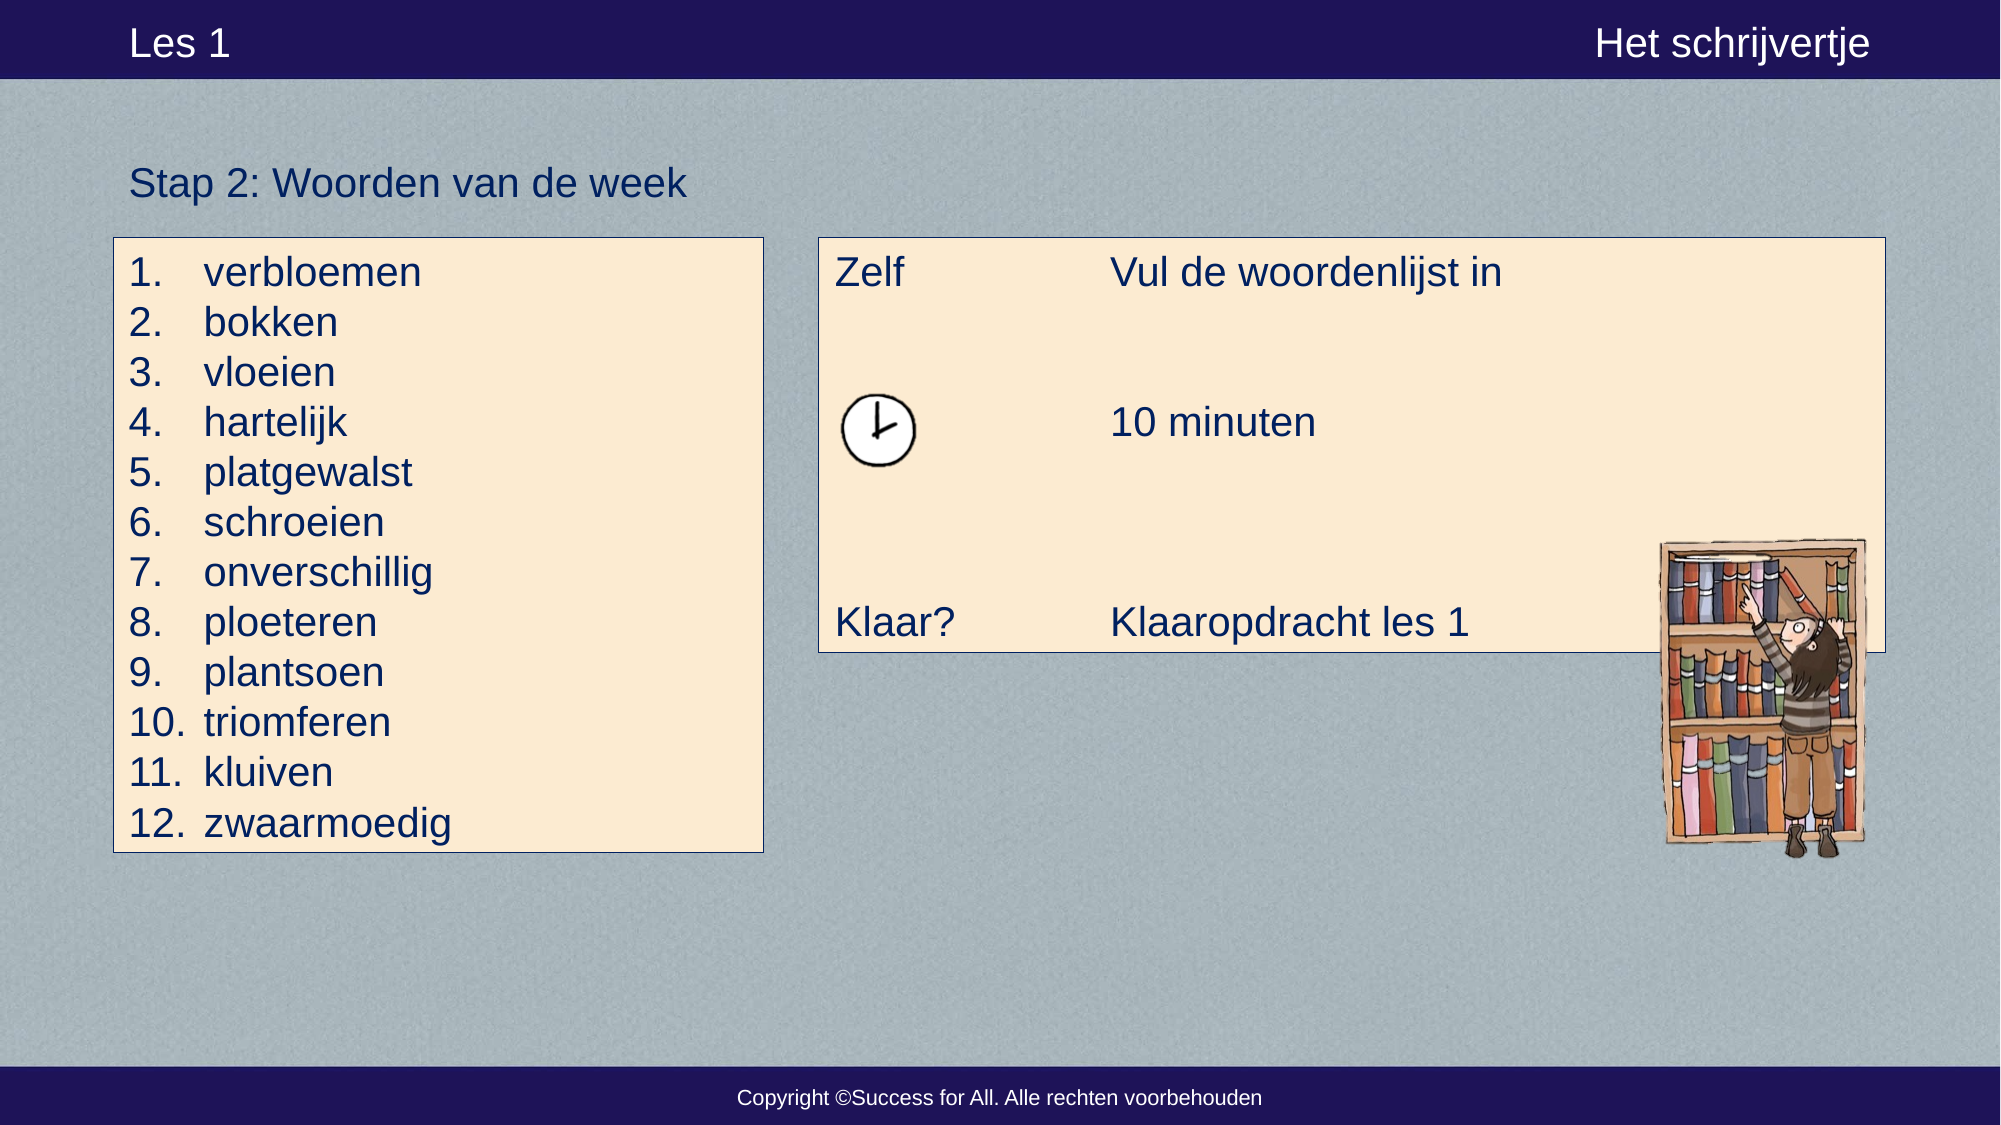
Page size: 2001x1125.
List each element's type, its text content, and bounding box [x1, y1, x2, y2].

text_box verbloemen bokken vloeien hartelijk platgewalst schroeien onverschillig ploeteren plantsoen triomferen kluiven zwaarmoedig [113, 237, 764, 853]
picture [0, 0, 2001, 1125]
text_box Zelf Vul de woordenlijst in 10 minuten Klaar? Klaaropdracht les 1 [818, 237, 1886, 653]
text_box Les 1 [114, 8, 354, 73]
text_box Het schrijvertje [999, 8, 1886, 73]
text_box Copyright ©Success for All. Alle rechten voorbehouden [0, 1076, 2000, 1125]
text_box Stap 2: Woorden van de week [113, 148, 1635, 214]
